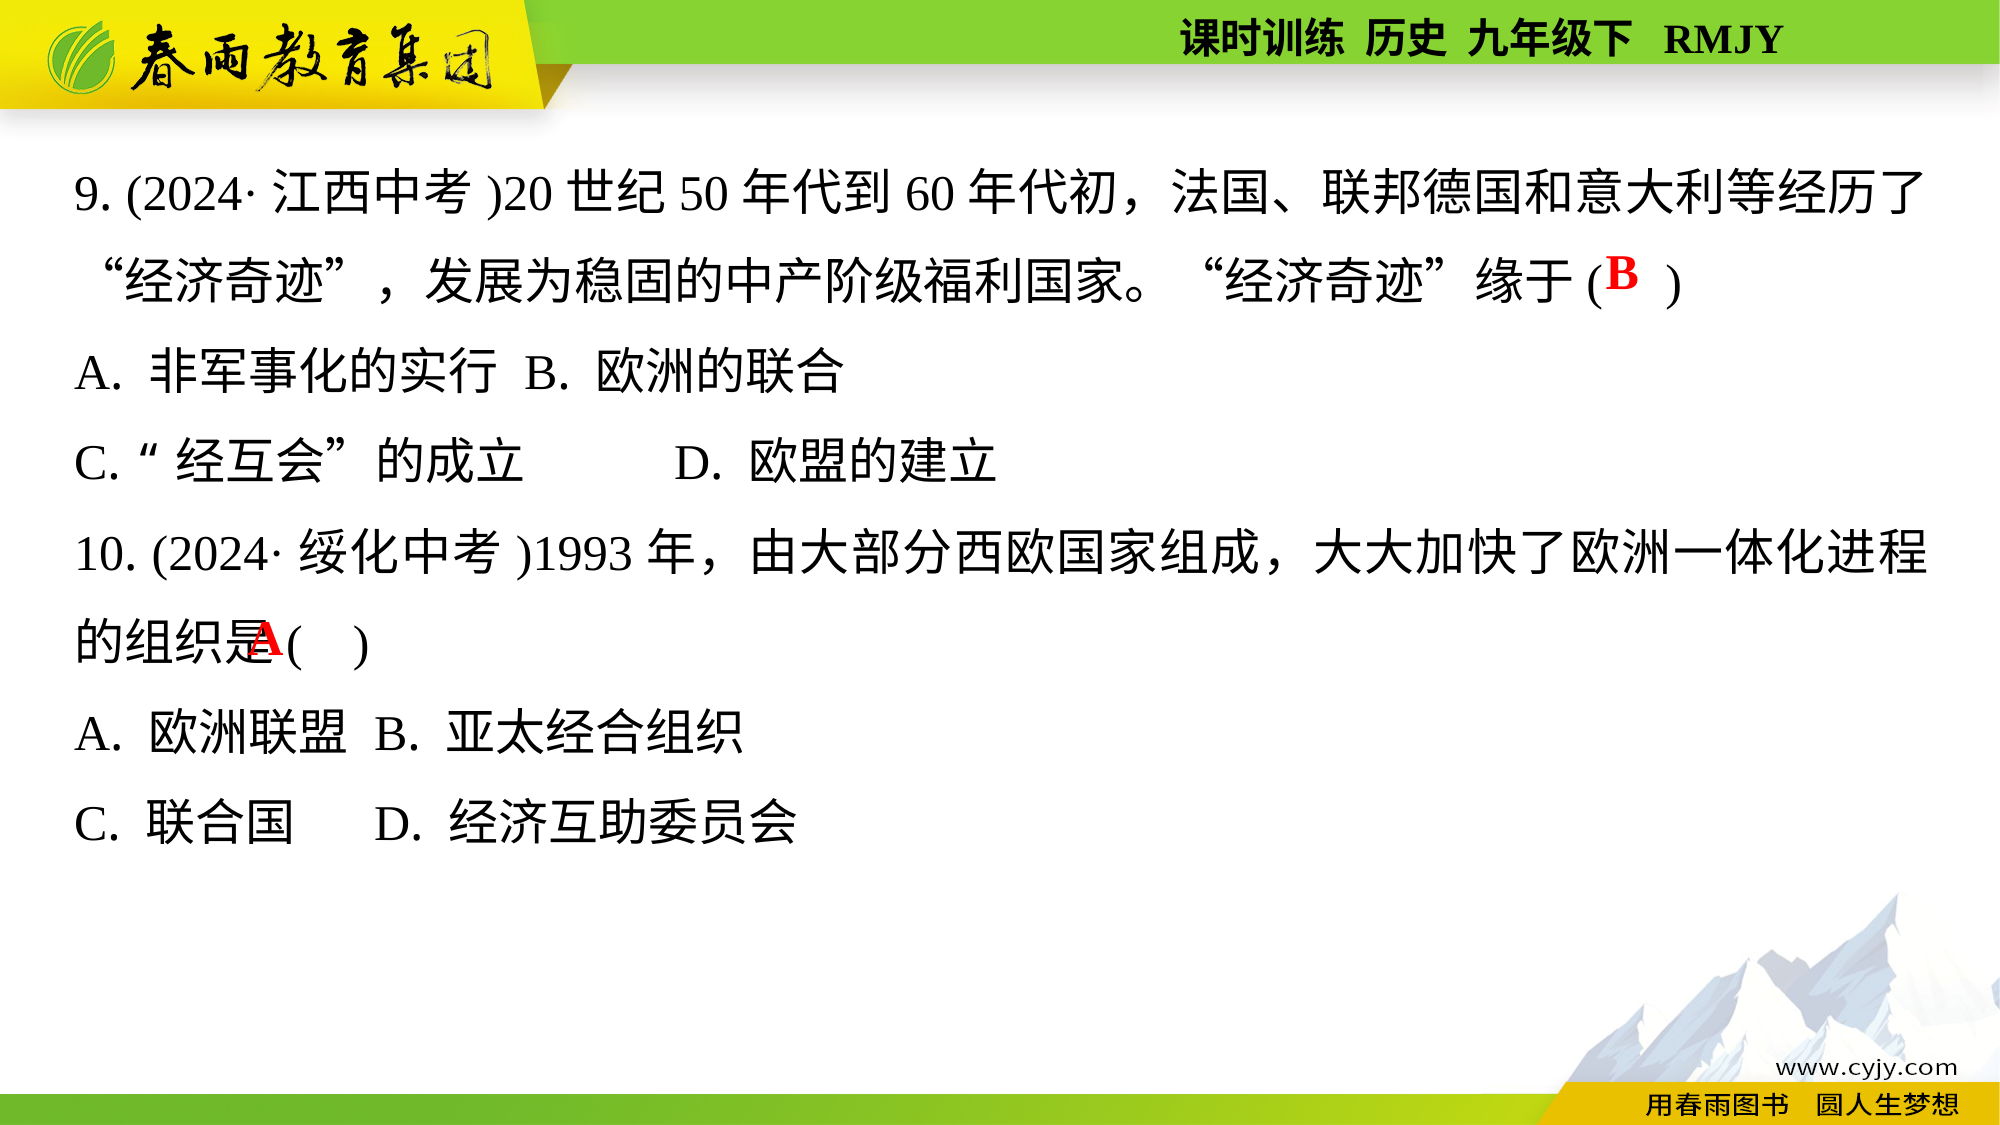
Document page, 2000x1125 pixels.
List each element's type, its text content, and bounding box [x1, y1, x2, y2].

text_box B [1590, 231, 1654, 307]
picture [0, 0, 2000, 1125]
list 9. (2024·江西中考)20世纪50年代到60年代初，法国、联邦德国和意大利等经历了“经济奇迹”，发展为稳固的中产阶级福利国家。“经济奇迹”缘于( ) A. 非军事化的实行 B. 欧洲的联合 C. “经互会”的成立 D. 欧盟的建立 10. (2024·绥化中考)1993年，由大部分西欧国家组成，大大加快了欧洲一体化进程的组织是( ) A. 欧洲联盟 B. 亚太经合组织 C. 联合国 D. 经济互助委员会 [59, 122, 1944, 865]
text_box A [232, 597, 299, 673]
